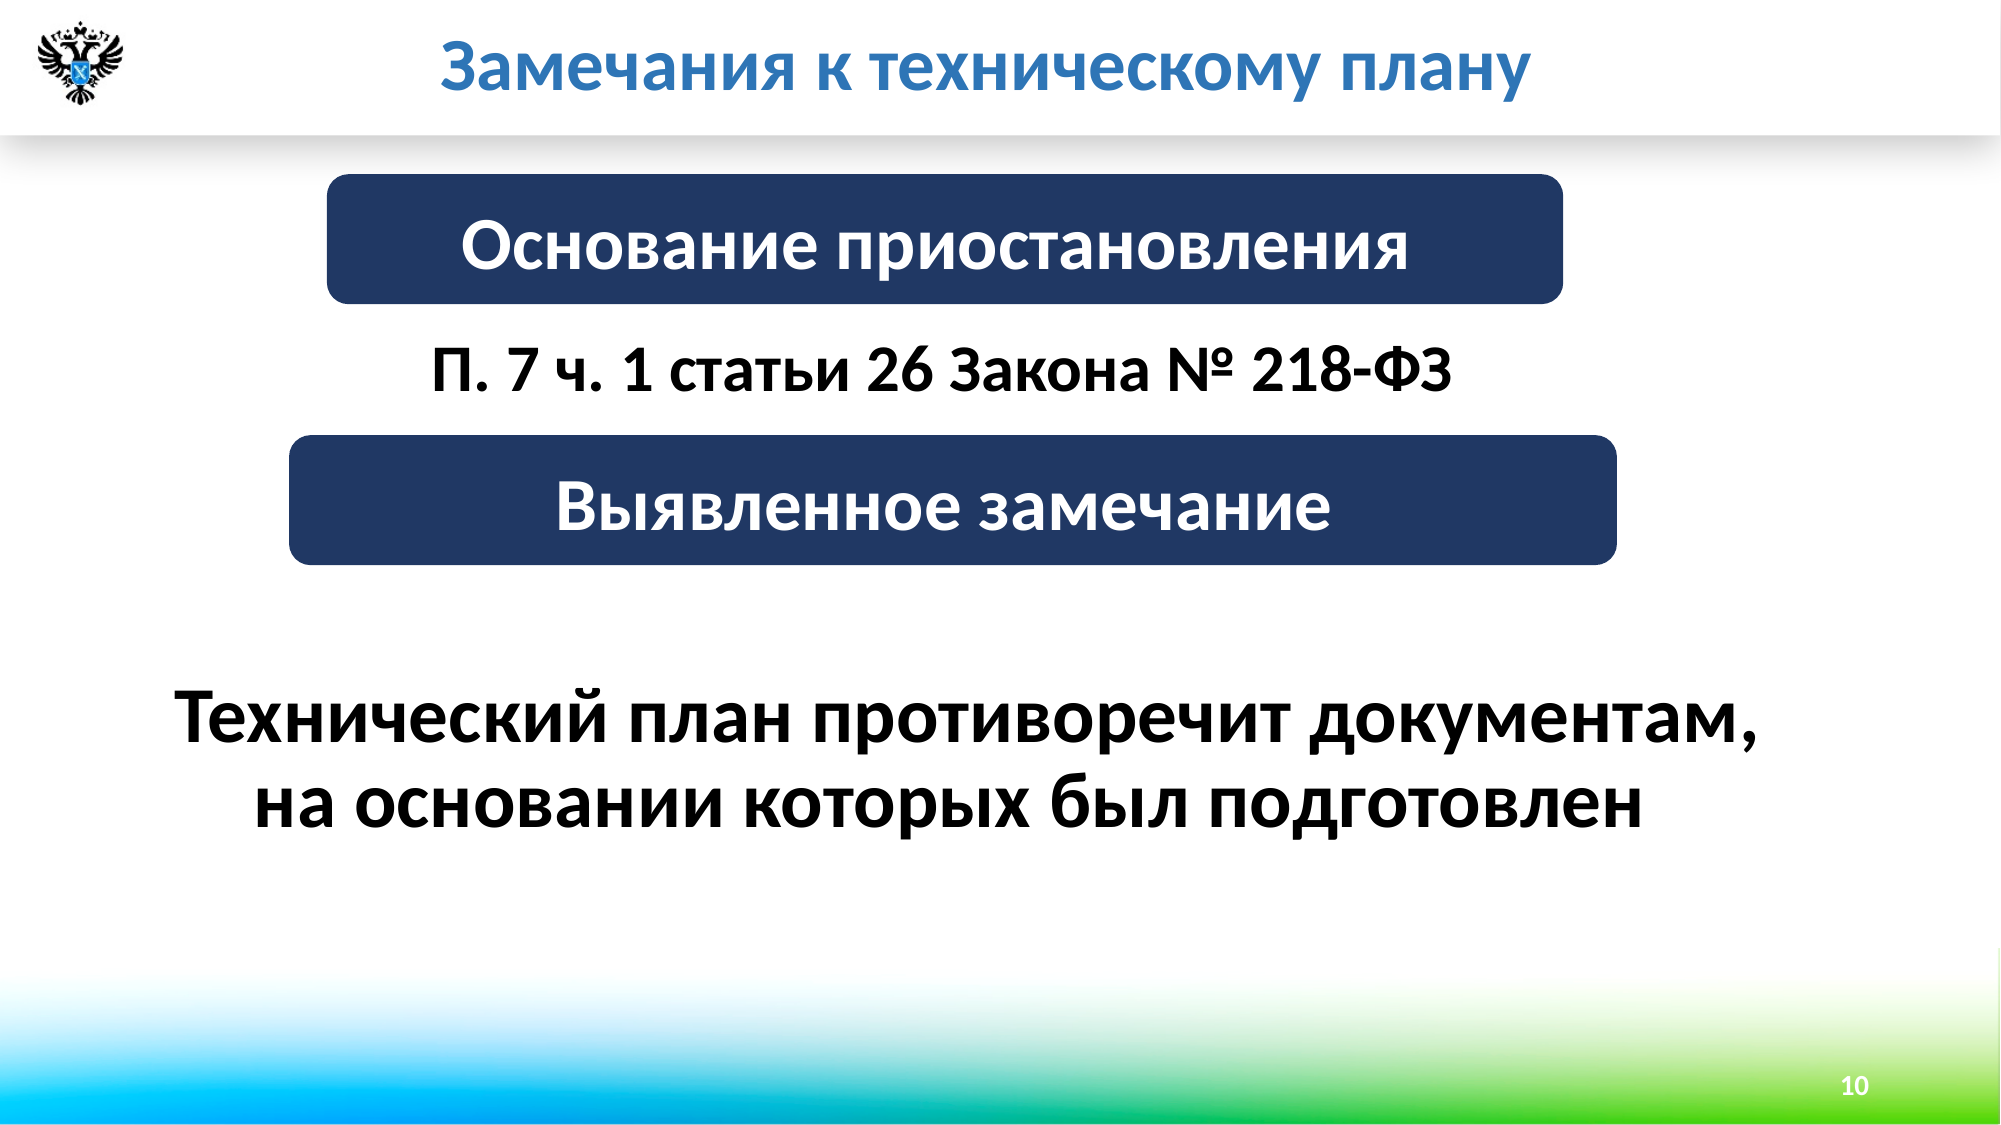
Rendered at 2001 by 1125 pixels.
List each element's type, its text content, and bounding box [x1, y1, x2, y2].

text_box Замечания к техническому плану [131, 0, 1843, 134]
text_box Технический план противоречит документам, на основании которых был подготовлен [131, 591, 1805, 929]
slide_number 10 [1434, 1053, 1885, 1114]
text_box Основание приостановления [325, 173, 1565, 306]
picture [23, 5, 131, 120]
text_box Выявленное замечание [287, 434, 1619, 567]
picture [0, 947, 2000, 1125]
title П. 7 ч. 1 статьи 26 Закона № 218-ФЗ [252, 311, 1648, 430]
